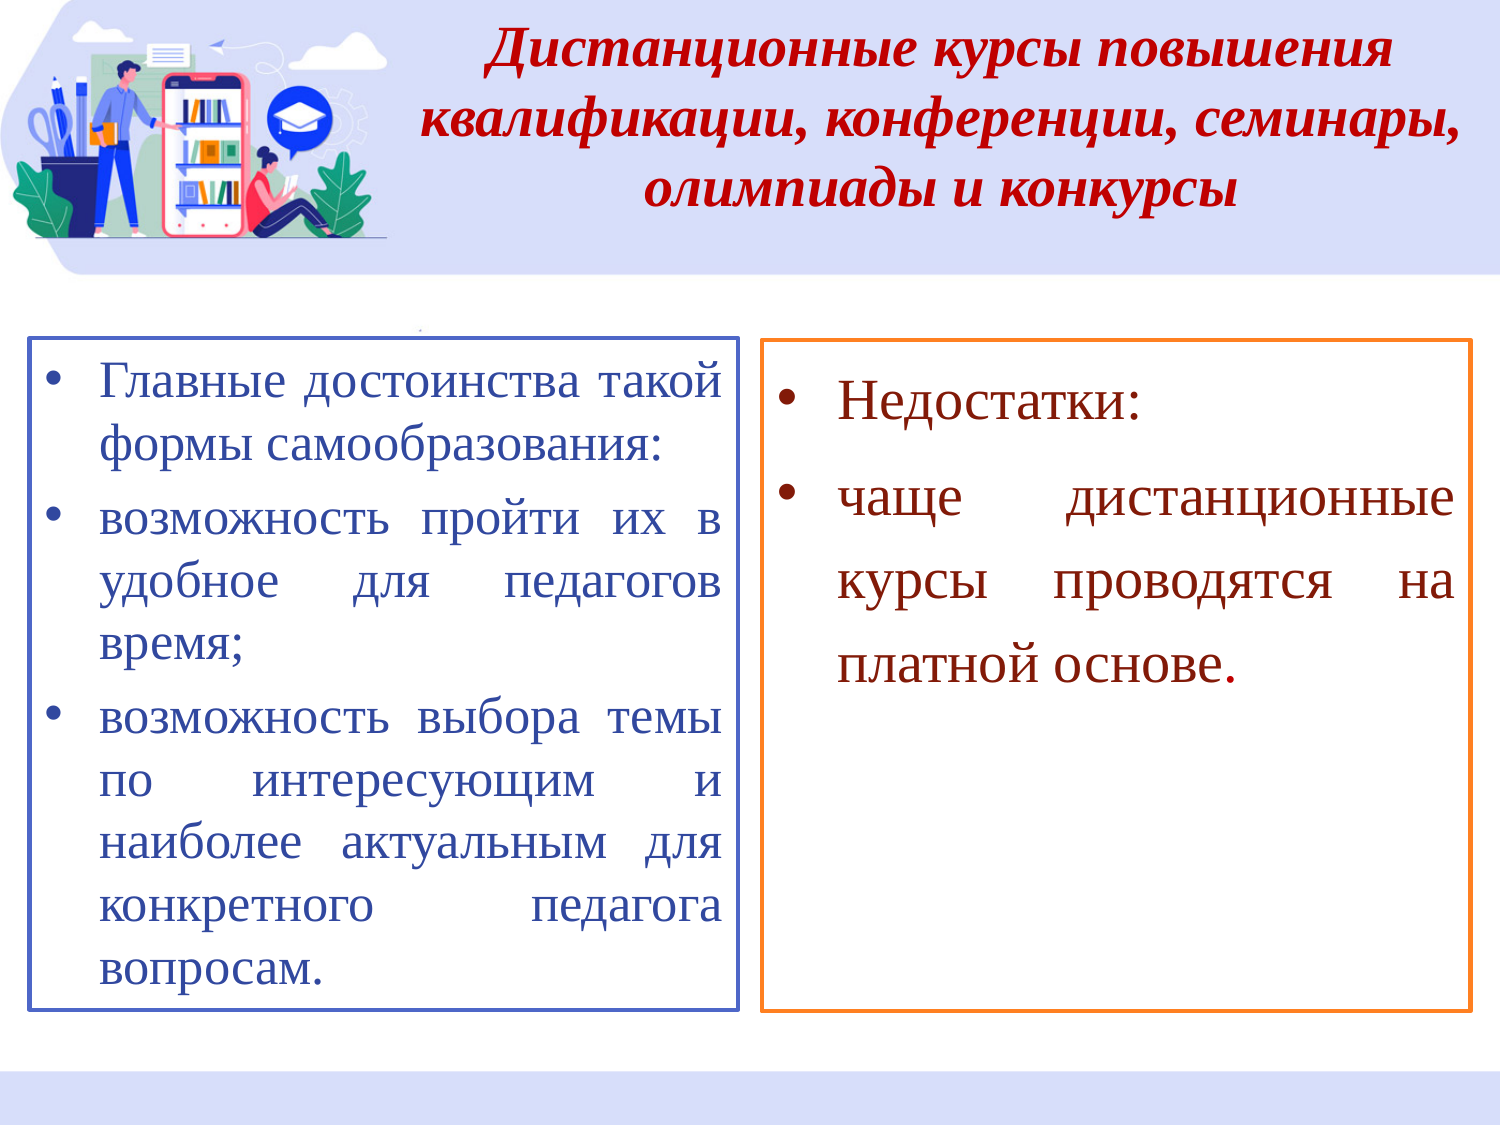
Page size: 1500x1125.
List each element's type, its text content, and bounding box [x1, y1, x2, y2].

list Главные достоинства такой формы самообразования: возможность пройти их в удобное для педагогов время; возможность выбора темы по интересующим и наиболее актуальным для конкретного педагога вопросам. [27, 336, 740, 1012]
list Недостатки: чаще дистанционные курсы проводятся на платной основе. [760, 338, 1473, 1013]
picture [0, 0, 1500, 1125]
title Дистанционные курсы повышения квалификации, конференции, семинары, олимпиады и конкурсы [383, 19, 1500, 208]
